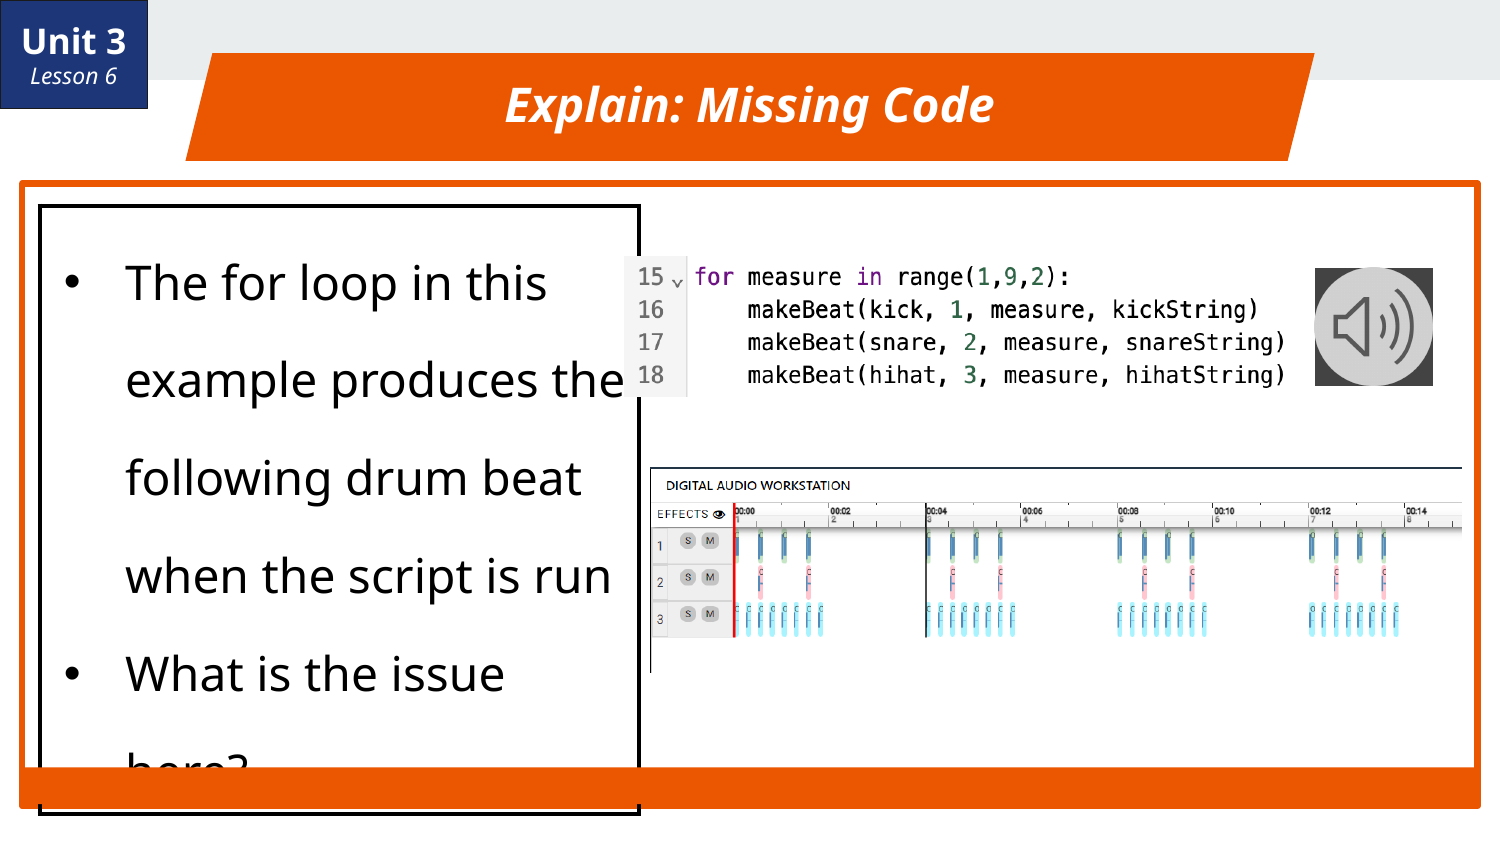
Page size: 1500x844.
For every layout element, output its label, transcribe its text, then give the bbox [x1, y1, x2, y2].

title Explain: Missing Code [221, 60, 1279, 155]
text_box [185, 53, 1315, 161]
text_box Unit 3 Lesson 6 [0, 0, 148, 109]
picture [25, 186, 1475, 804]
